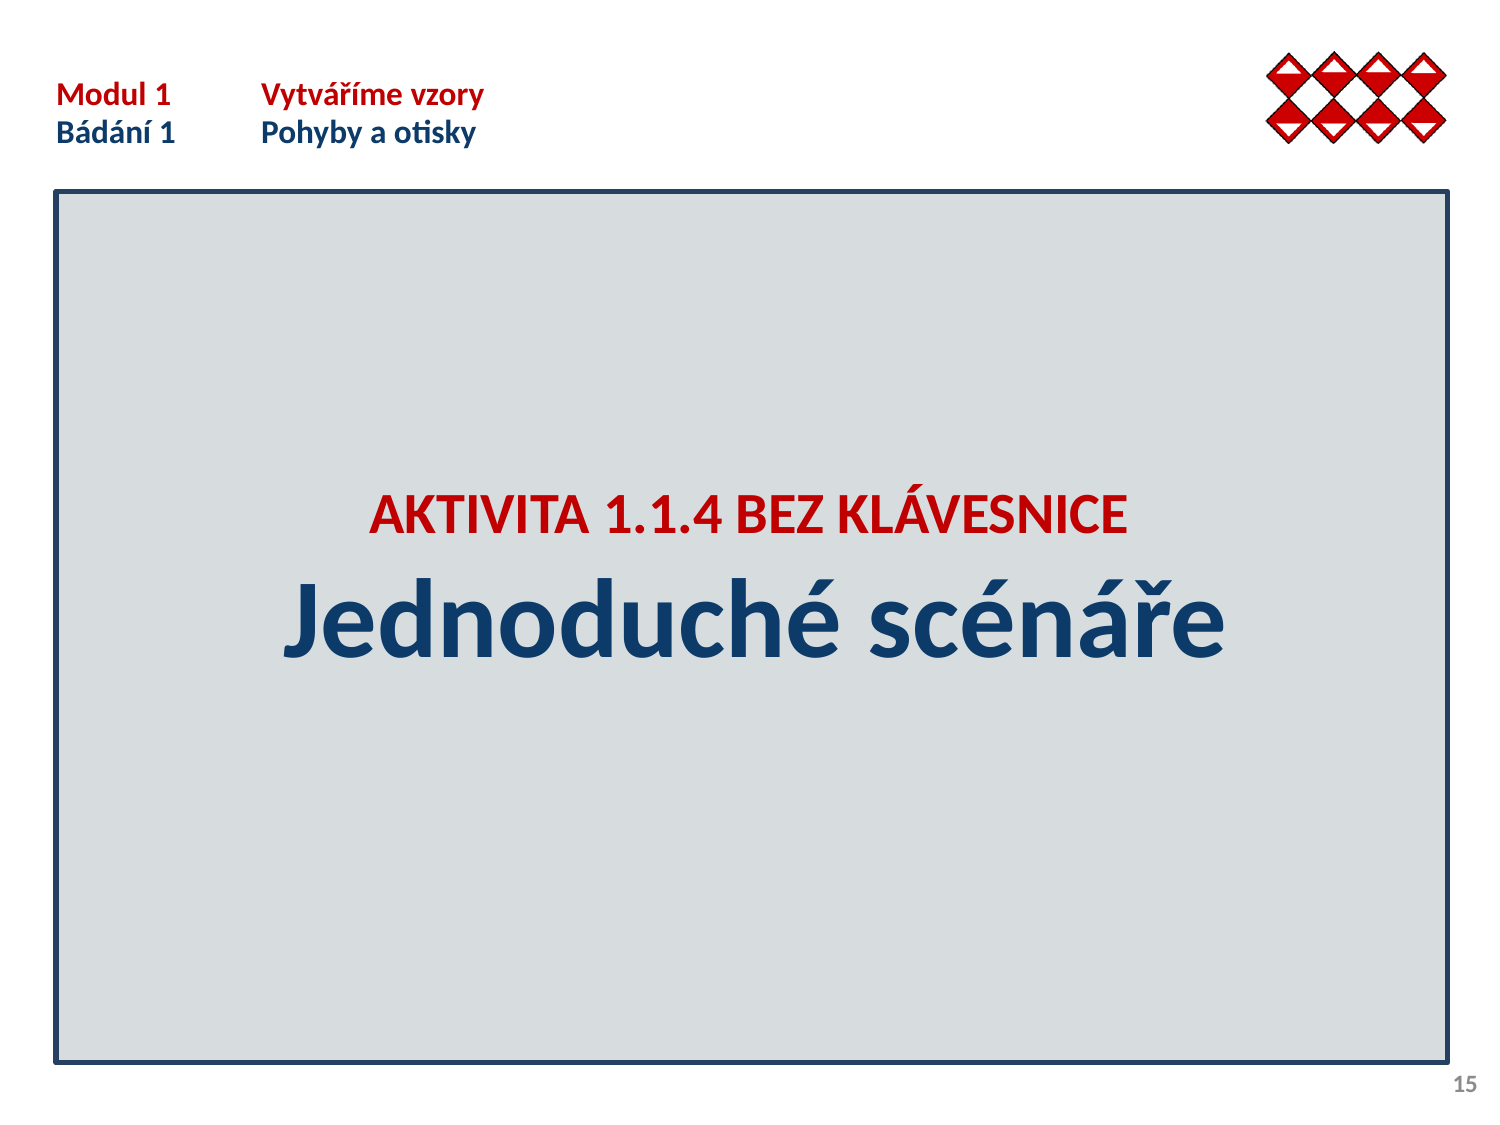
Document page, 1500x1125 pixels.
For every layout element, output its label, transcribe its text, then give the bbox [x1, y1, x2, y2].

slide_number 15 [1230, 1062, 1493, 1104]
picture [1265, 51, 1447, 144]
text_box Aktivita 1.1.4 Bez klávesnice Jednoduché scénáře [54, 189, 1449, 1065]
text_box Modul 1 Vytváříme vzory Bádání 1 Pohyby a otisky [41, 64, 1104, 158]
